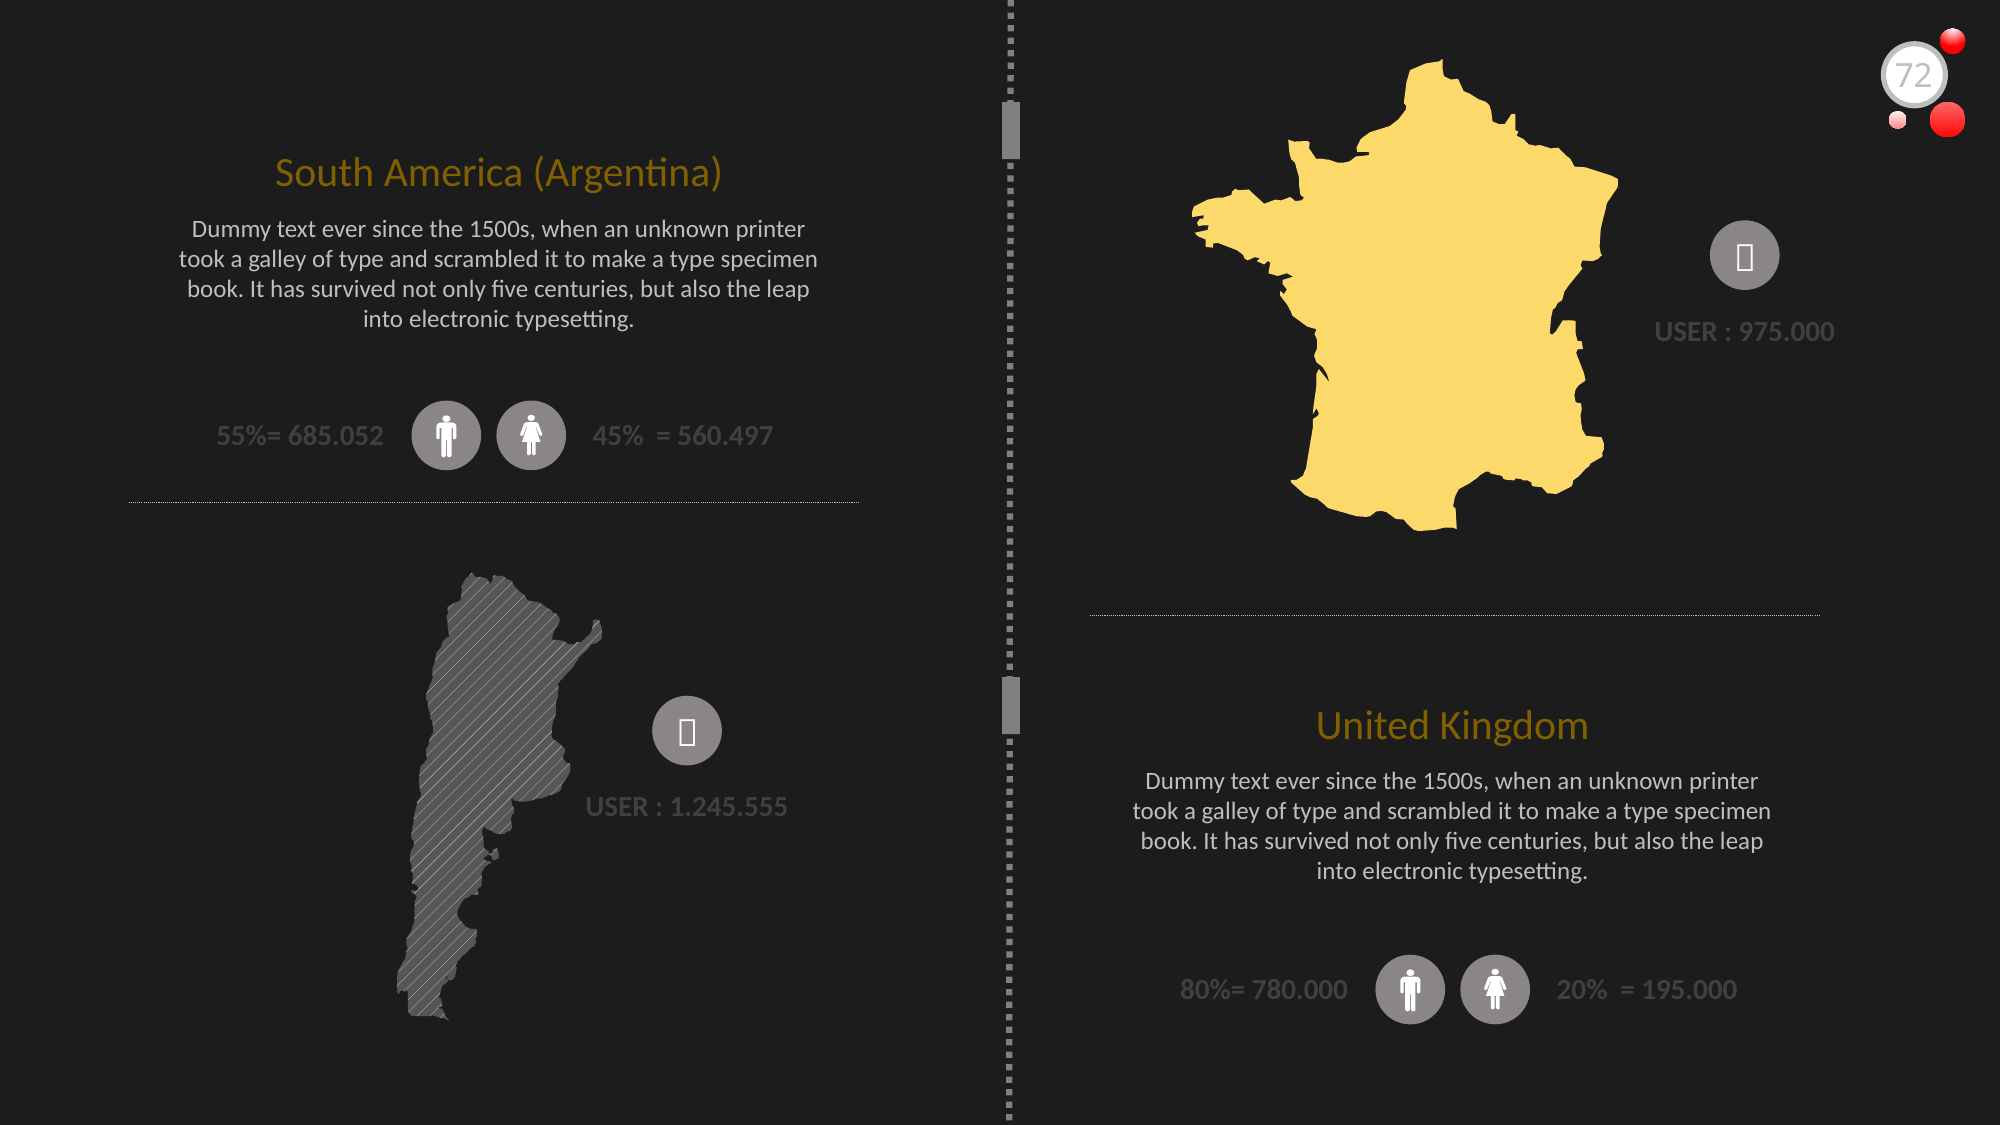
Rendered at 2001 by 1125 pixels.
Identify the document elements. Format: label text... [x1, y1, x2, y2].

text_box 20% = 195.000 [1541, 962, 1794, 1028]
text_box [1375, 954, 1446, 1025]
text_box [396, 572, 814, 1021]
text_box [1460, 954, 1531, 1025]
text_box [1011, 676, 1021, 735]
text_box [1001, 676, 1009, 735]
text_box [1191, 58, 1871, 532]
text_box South America (Argentina) Dummy text ever since the 1500s, when an unknown printer took a galley of type and scrambled it to make a type specimen book. It has survived not only five centuries, but also the leap into electronic typesetting. [155, 137, 844, 400]
text_box United Kingdom Dummy text ever since the 1500s, when an unknown printer took a galley of type and scrambled it to make a type specimen book. It has survived not only five centuries, but also the leap into electronic typesetting. [1108, 690, 1797, 953]
text_box 45% = 560.497 [577, 408, 830, 474]
text_box [1001, 101, 1009, 160]
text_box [411, 400, 482, 471]
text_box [1876, 28, 1966, 138]
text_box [496, 400, 567, 471]
text_box [1011, 101, 1021, 160]
text_box 55%= 685.052 [165, 408, 400, 458]
text_box 80%= 780.000 [1129, 962, 1364, 1012]
